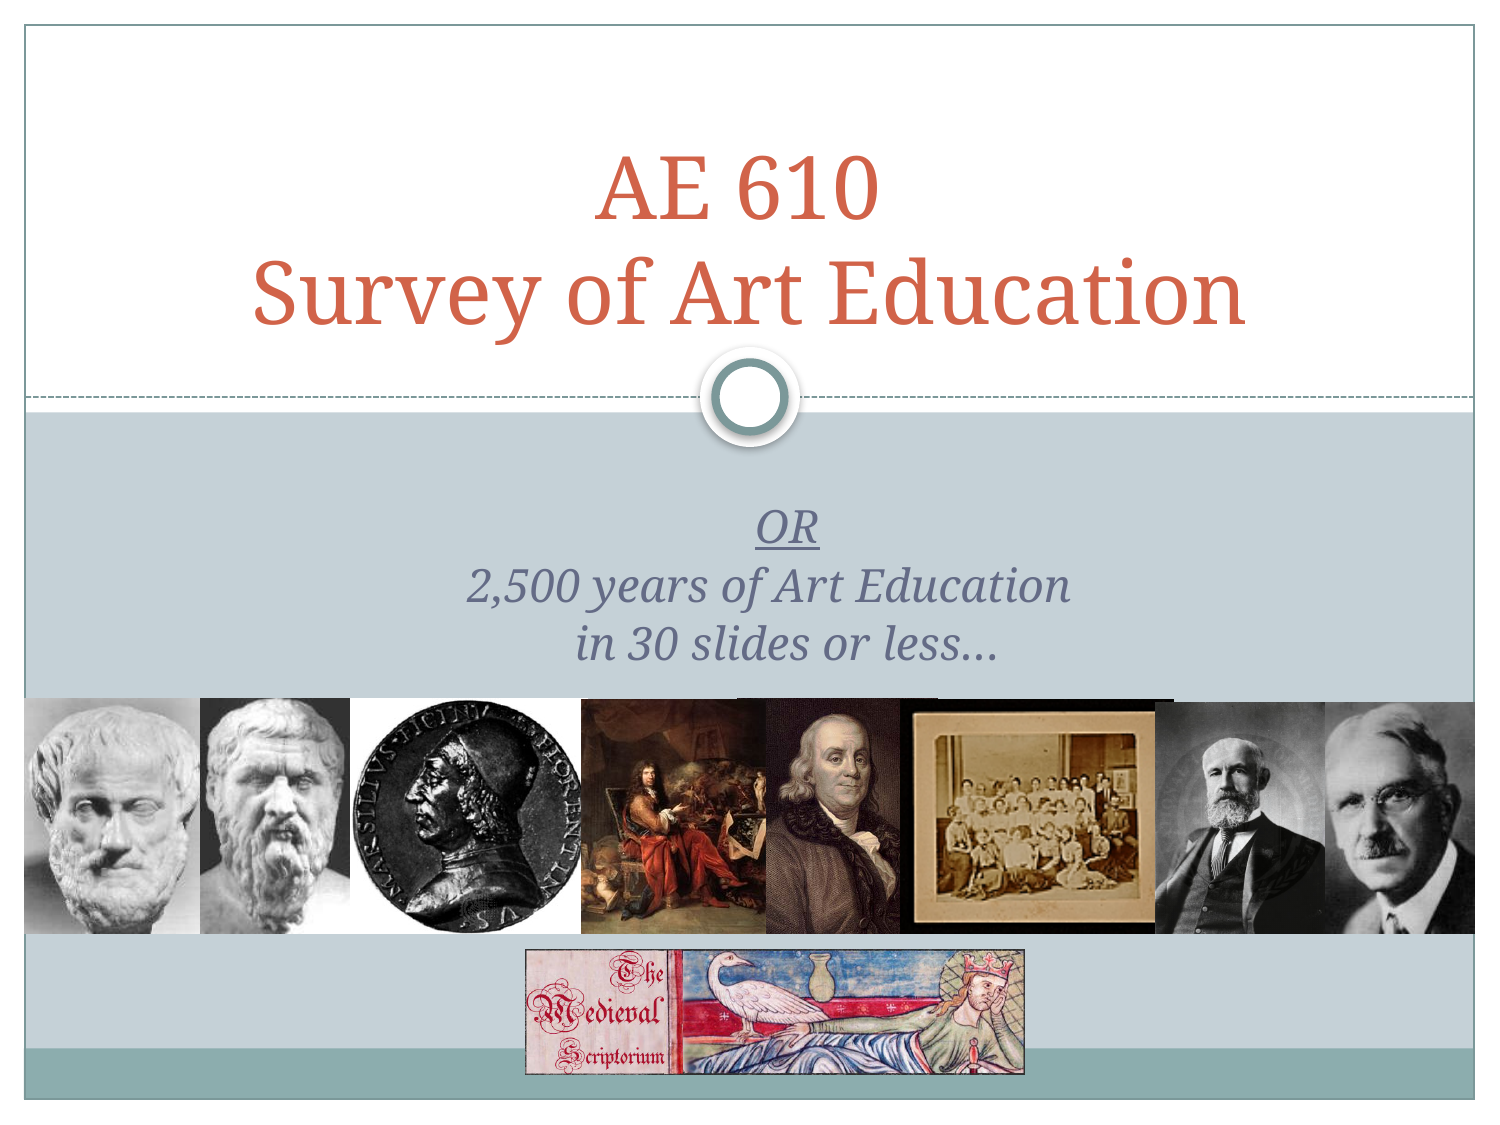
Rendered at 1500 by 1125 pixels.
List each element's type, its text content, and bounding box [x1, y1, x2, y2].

picture [524, 949, 1026, 1076]
subtitle OR 2,500 years of Art Education in 30 slides or less… [225, 437, 1275, 699]
title AE 610 Survey of Art Education [112, 62, 1388, 350]
picture [24, 698, 1476, 934]
